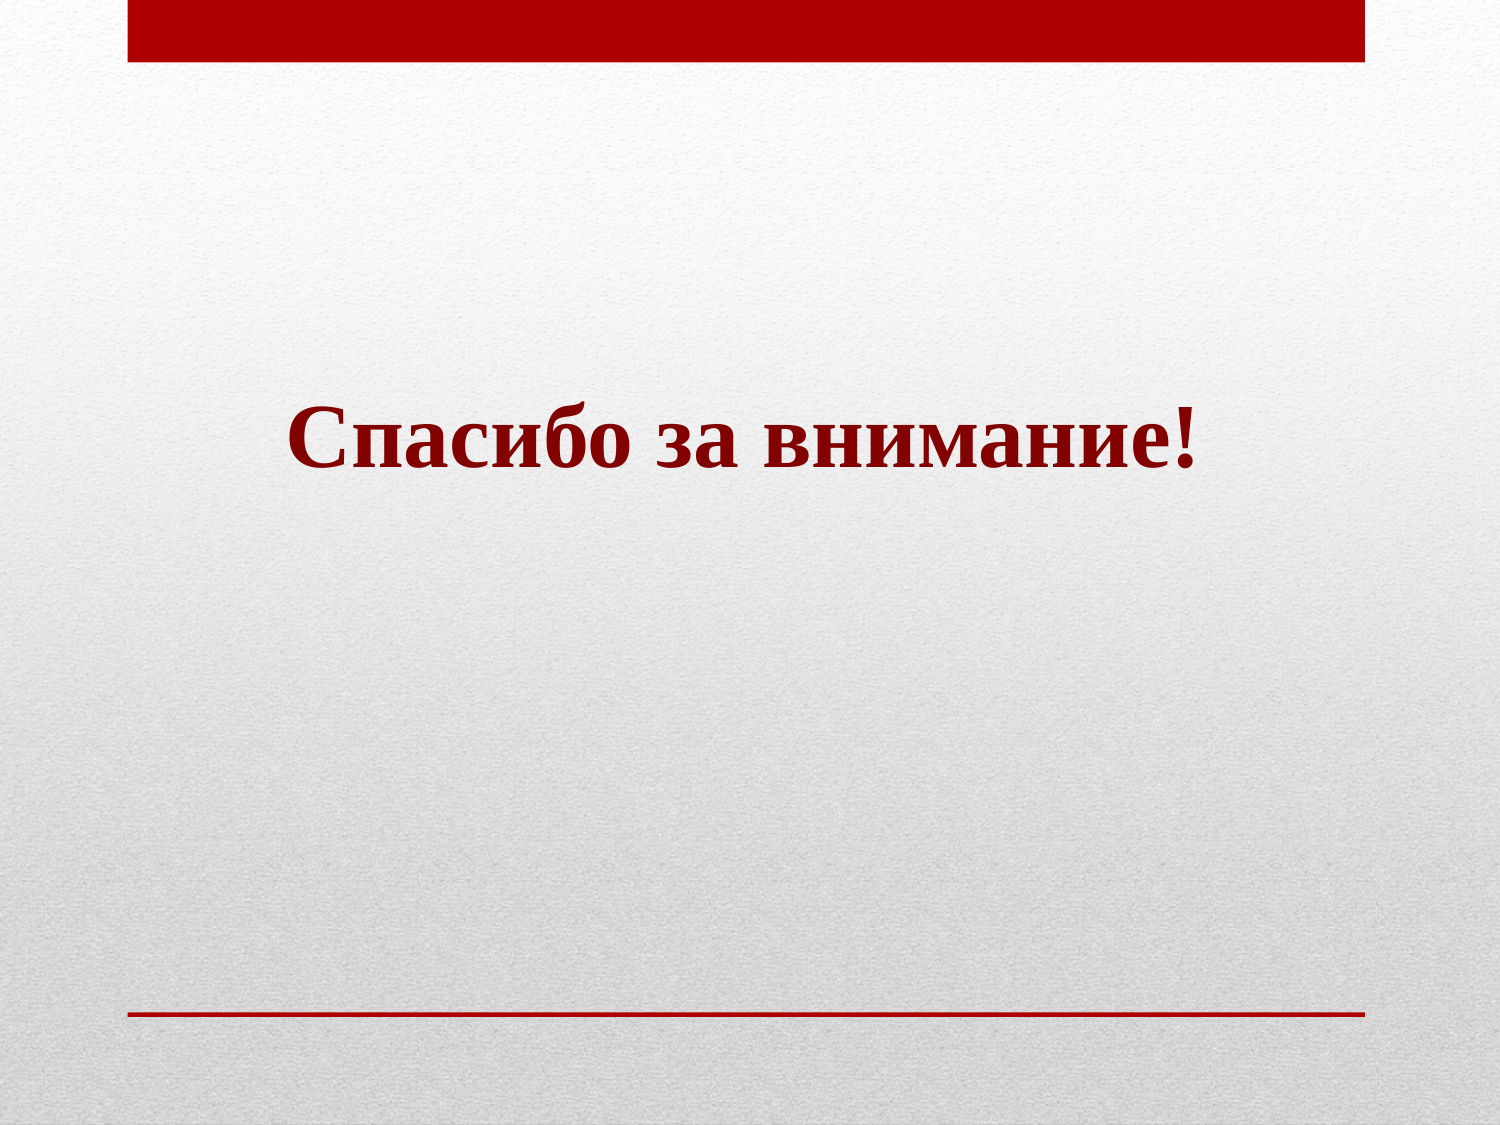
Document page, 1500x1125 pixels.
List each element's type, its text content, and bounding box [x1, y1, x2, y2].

list Спасибо за внимание! [125, 112, 1363, 750]
